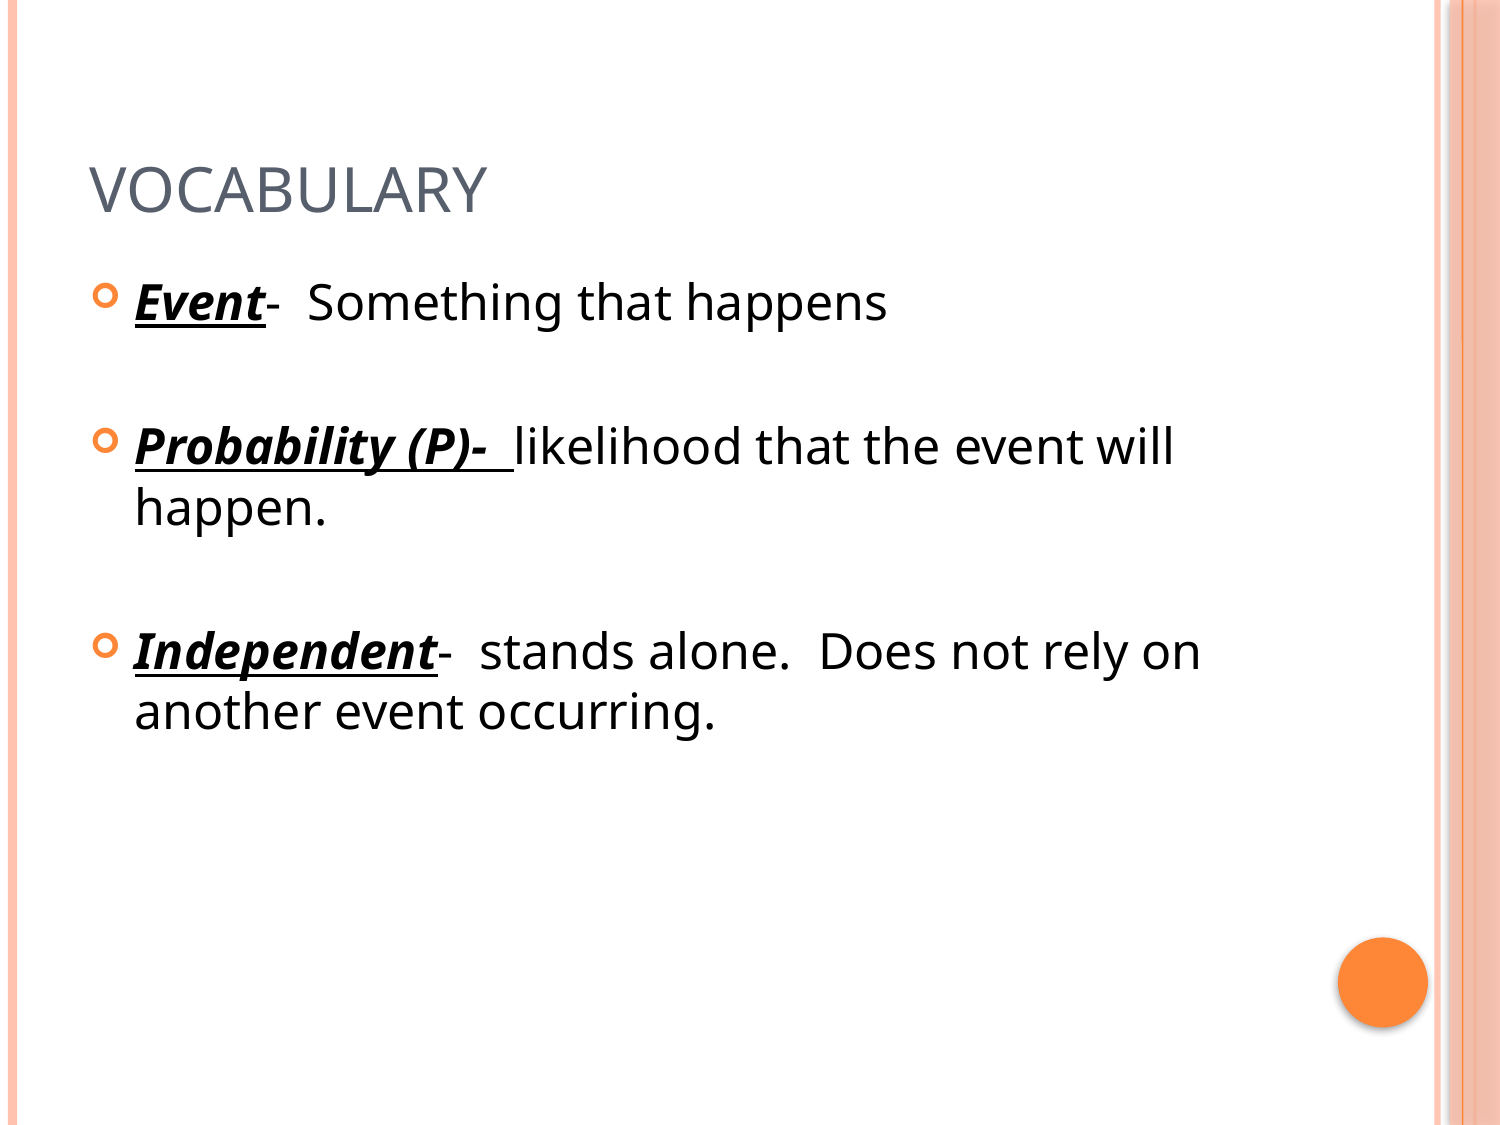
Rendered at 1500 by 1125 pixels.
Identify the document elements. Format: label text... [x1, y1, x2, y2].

list Event- Something that happens Probability (P)- likelihood that the event will happen. Independent- stands alone. Does not rely on another event occurring. [75, 262, 1300, 1062]
title Vocabulary [75, 45, 1300, 233]
